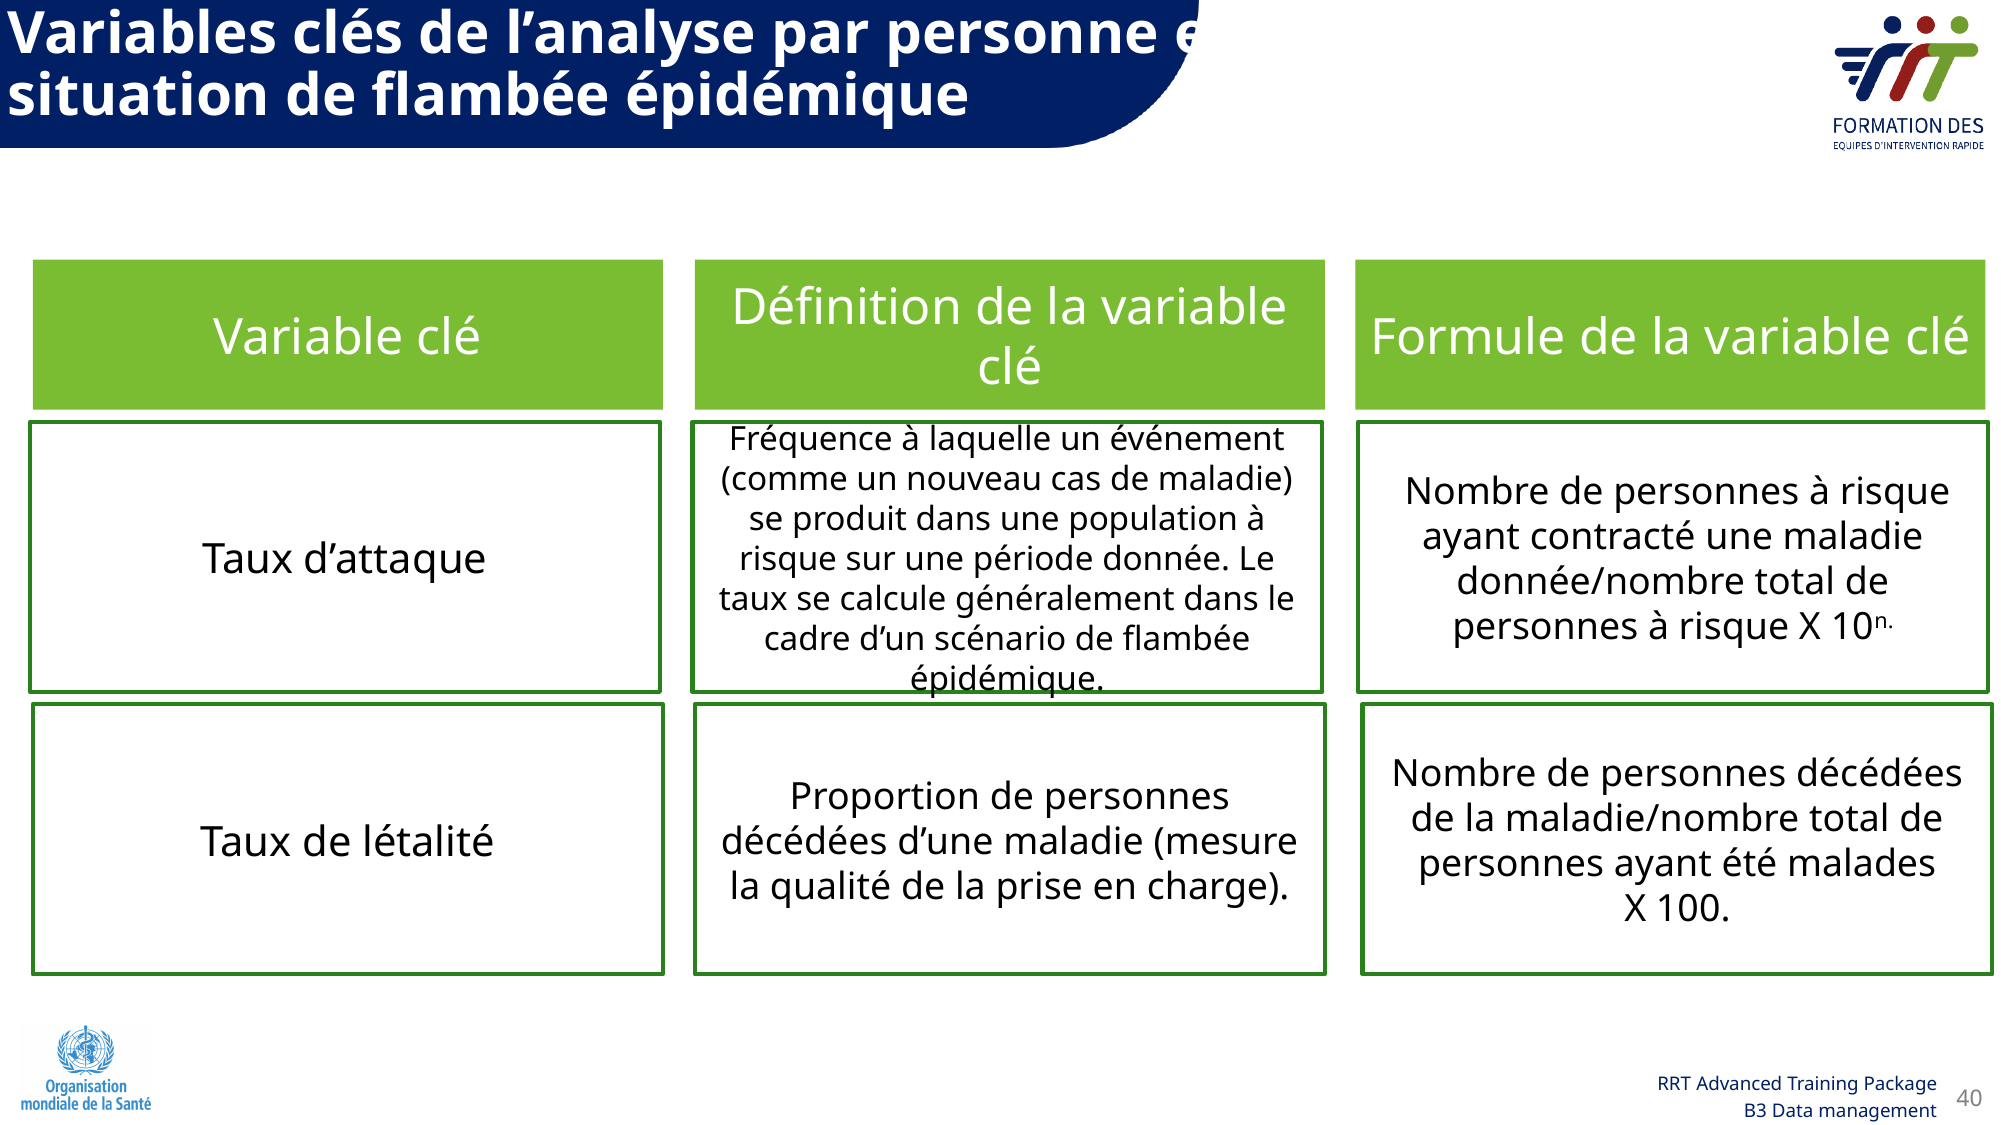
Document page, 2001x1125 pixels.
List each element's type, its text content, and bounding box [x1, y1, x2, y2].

text_box Taux d’attaque [28, 420, 662, 694]
text_box Proportion de personnes décédées d’une maladie (mesure la qualité de la prise en charge). [693, 702, 1327, 976]
text_box Nombre de personnes décédées de la maladie/nombre total de personnes ayant été malades X 100. [1360, 702, 1994, 976]
title Variables clés de l’analyse par personne en situation de flambée épidémique [0, 0, 1546, 178]
text_box Variable clé [31, 258, 665, 412]
text_box Nombre de personnes à risque ayant contracté une maladie donnée/nombre total de personnes à risque X 10n. [1356, 420, 1990, 694]
picture [1833, 15, 1984, 151]
text_box Formule de la variable clé [1353, 258, 1988, 412]
text_box Définition de la variable clé [693, 258, 1327, 412]
text_box Taux de létalité [31, 702, 665, 976]
picture [20, 1024, 152, 1111]
text_box Fréquence à laquelle un événement (comme un nouveau cas de maladie) se produit dans une population à risque sur une période donnée. Le taux se calcule généralement dans le cadre d’un scénario de flambée épidémique. [690, 420, 1324, 694]
